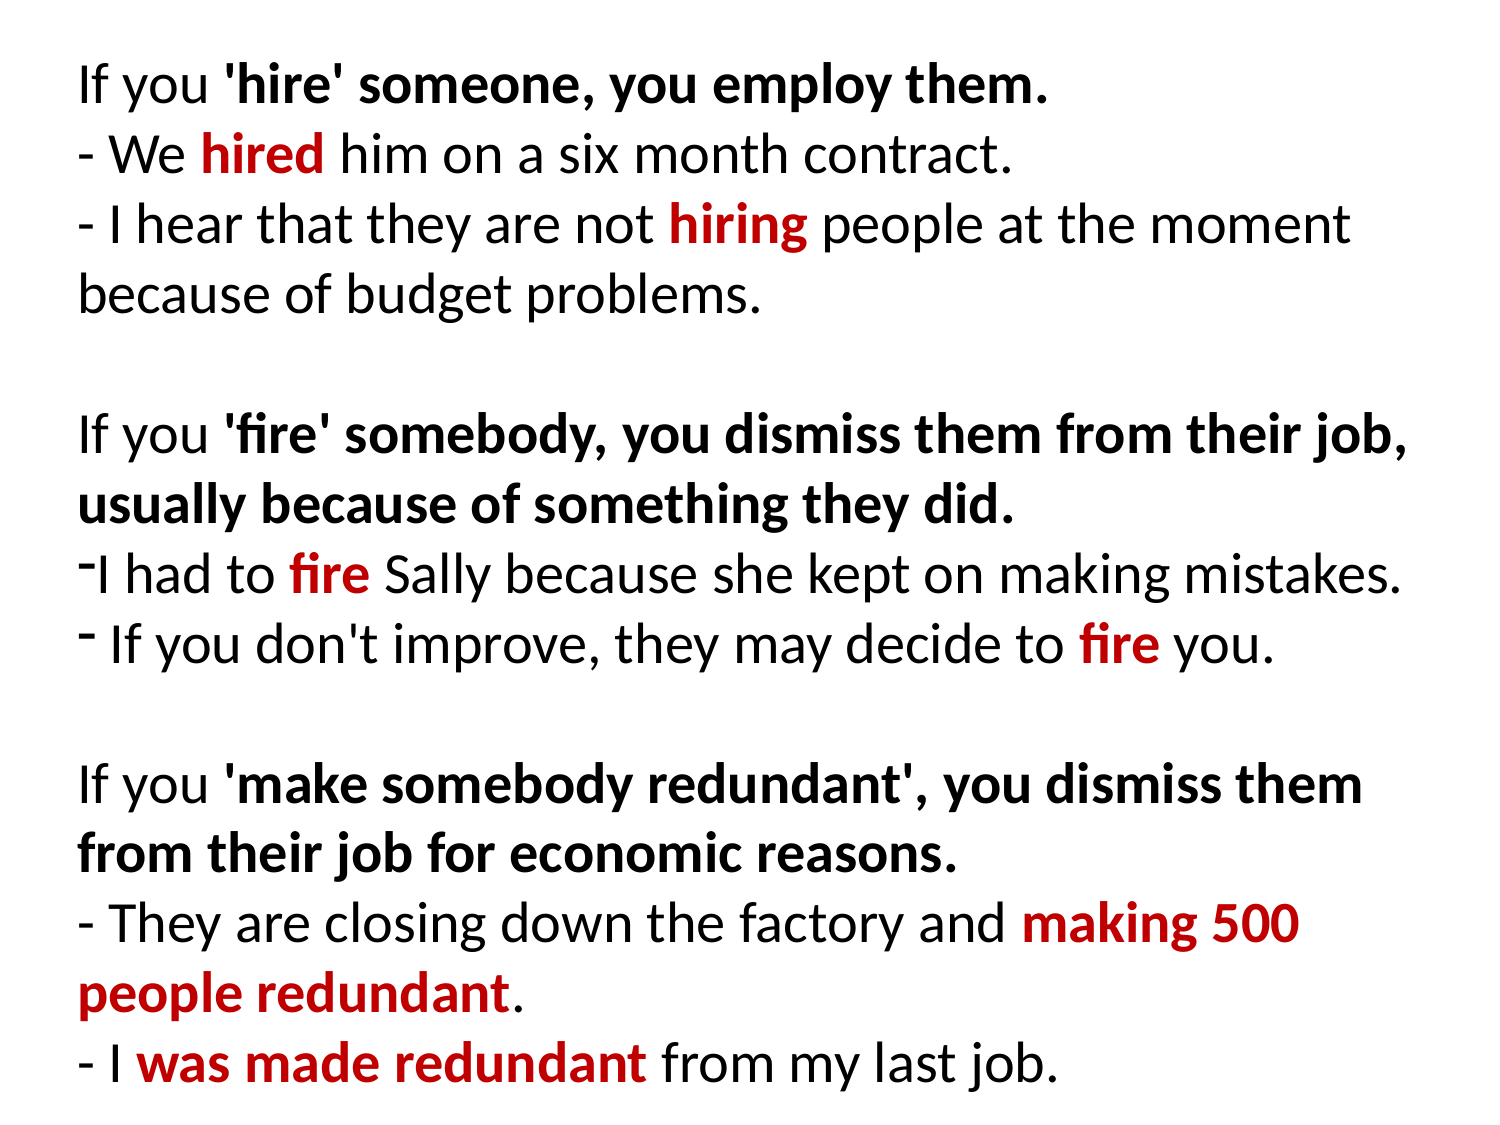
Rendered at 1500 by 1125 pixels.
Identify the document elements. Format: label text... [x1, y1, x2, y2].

text_box If you 'hire' someone, you employ them. - We hired him on a six month contract. - I hear that they are not hiring people at the moment because of budget problems. If you 'fire' somebody, you dismiss them from their job, usually because of something they did. I had to fire Sally because she kept on making mistakes. If you don't improve, they may decide to fire you. If you 'make somebody redundant', you dismiss them from their job for economic reasons. - They are closing down the factory and making 500 people redundant. - I was made redundant from my last job. If you 'recruit' people, you persuade them to work for you. - We need to recruit more young engineers. It's difficult to recruit people because our pay is so low. If you 'headhunt' someone for a job, you approach them because you think they are well-qualified for the job and offer them the job. - We need to look at the people doing similar jobs in other companies and headhunt the best one. - He was headhunted at great expense but the job didn't work out and he left. [62, 37, 1425, 1125]
